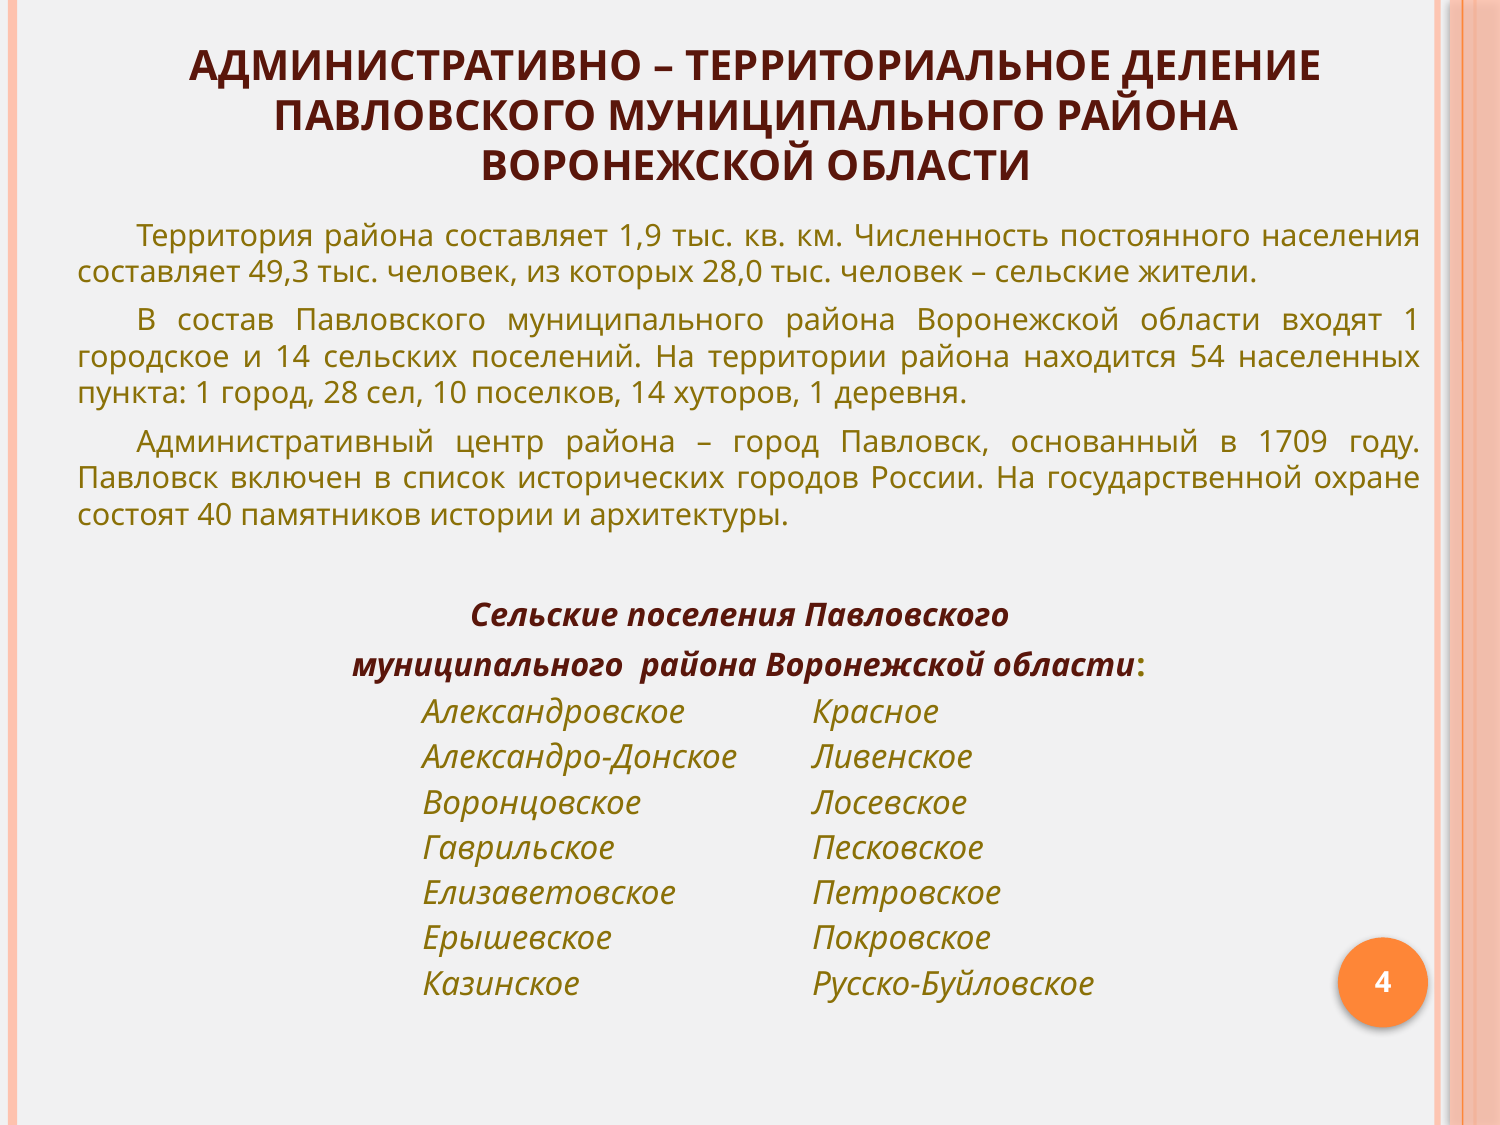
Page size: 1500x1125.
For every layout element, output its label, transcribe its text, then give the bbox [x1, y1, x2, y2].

title Административно – территориальное деление Павловского муниципального района Воронежской области [112, 78, 1400, 197]
slide_number 4 [1333, 940, 1434, 1027]
table_header Александровское Александро-Донское Воронцовское Гаврильское Елизаветовское Ерышевское Казинское [407, 681, 797, 1012]
table_header Красное Ливенское Лосевское Песковское Петровское Покровское Русско-Буйловское [797, 681, 1187, 1012]
list Территория района составляет 1,9 тыс. кв. км. Численность постоянного населения составляет 49,3 тыс. человек, из которых 28,0 тыс. человек – сельские жители. В состав Павловского муниципального района Воронежской области входят 1 городское и 14 сельских поселений. На территории района находится 54 населенных пункта: 1 город, 28 сел, 10 поселков, 14 хуторов, 1 деревня. Административный центр района – город Павловск, основанный в 1709 году. Павловск включен в список исторических городов России. На государственной охране состоят 40 памятников истории и архитектуры. Сельские поселения Павловского муниципального района Воронежской области: [17, 208, 1436, 693]
